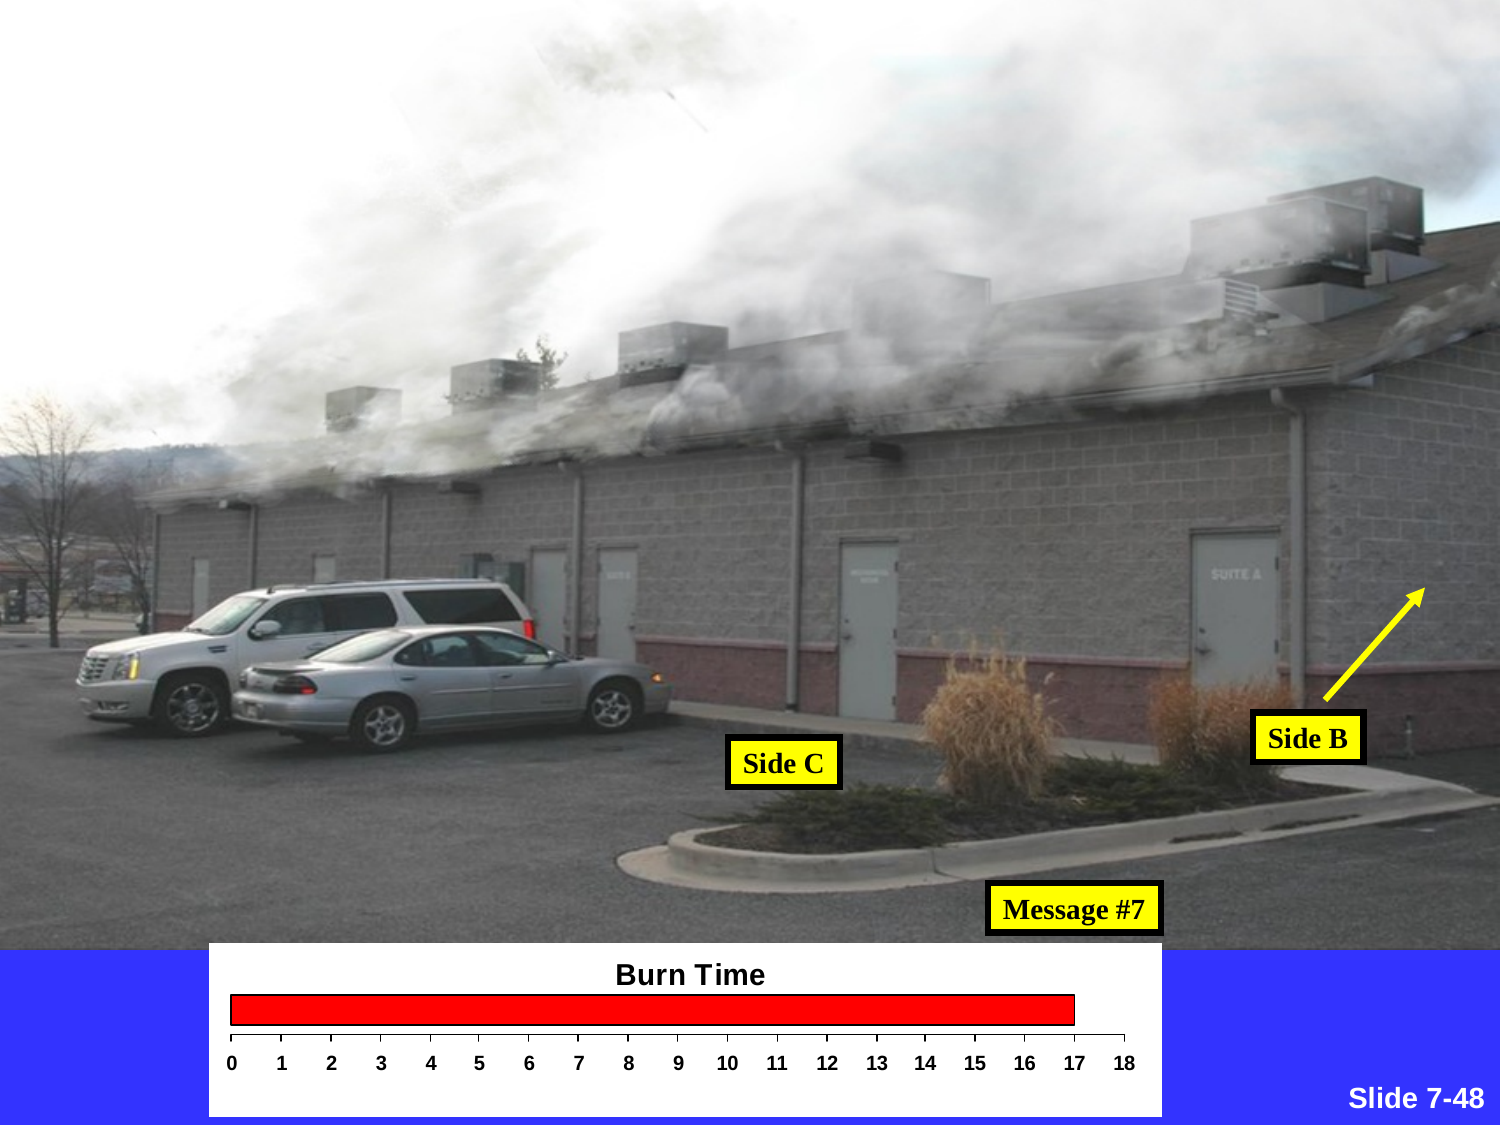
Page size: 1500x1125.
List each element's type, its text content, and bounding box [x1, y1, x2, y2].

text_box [209, 942, 1162, 1118]
picture [0, 0, 1500, 951]
slide_number Slide 7-333 [1161, 1071, 1500, 1125]
